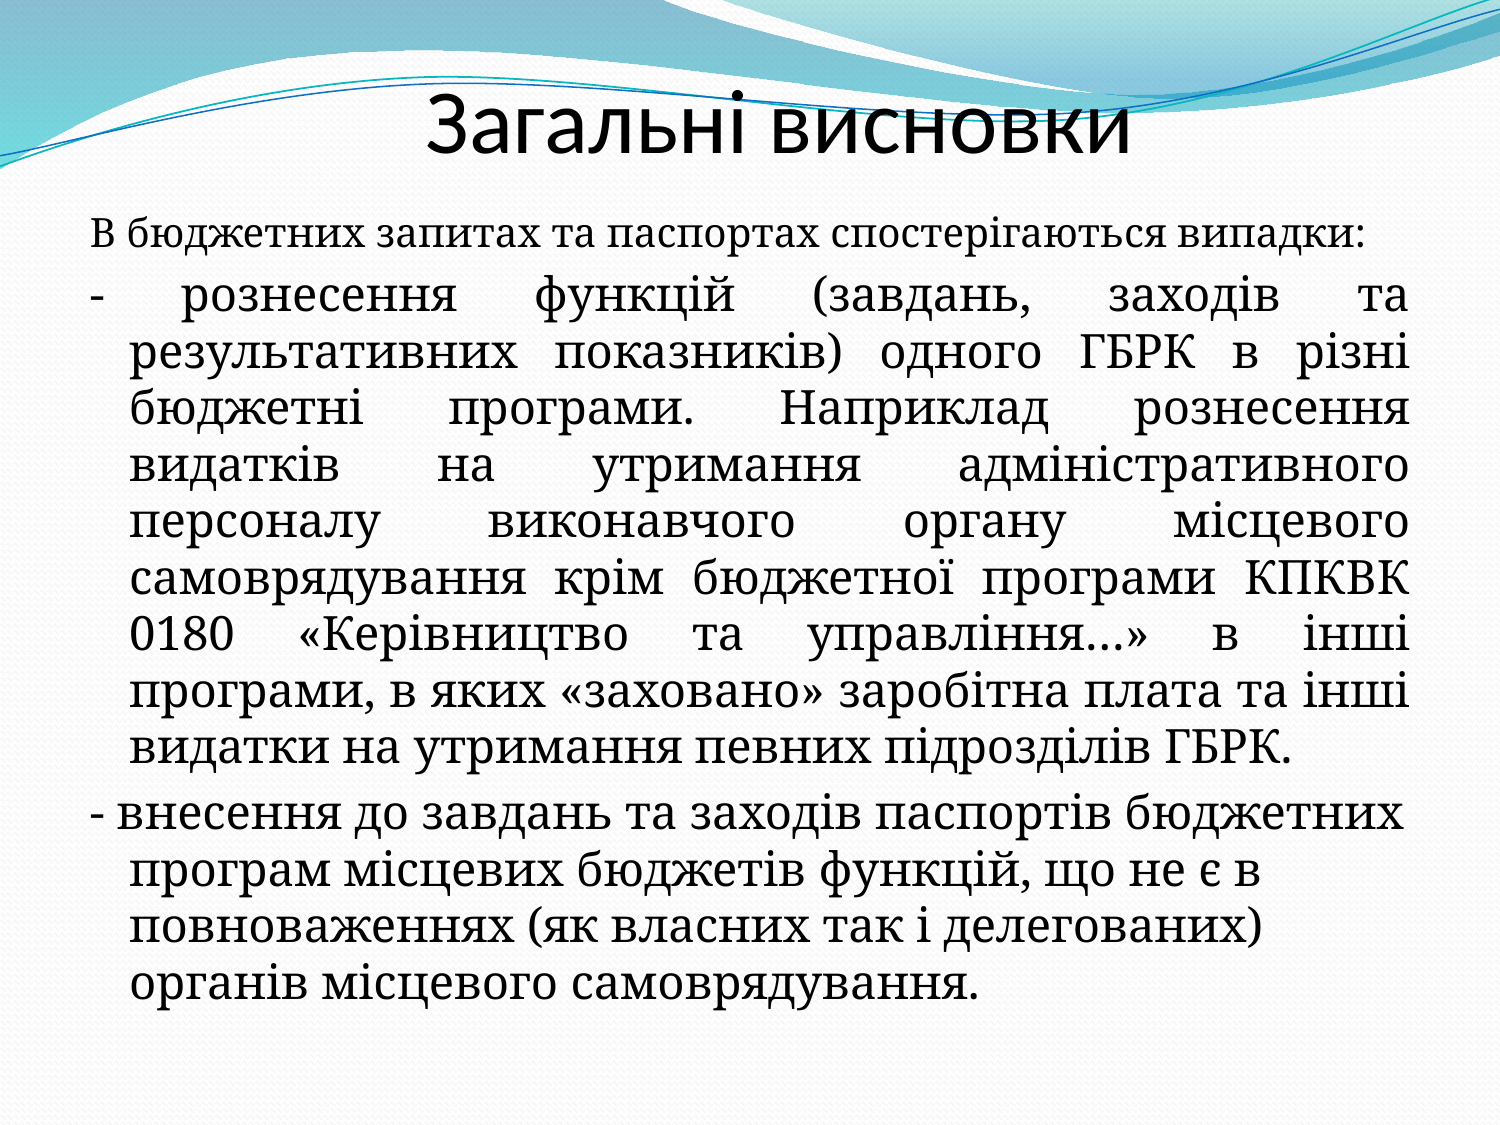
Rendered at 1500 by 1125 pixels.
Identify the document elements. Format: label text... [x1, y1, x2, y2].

text_box Загальні висновки [105, 23, 1456, 211]
list В бюджетних запитах та паспортах спостерігаються випадки: - рознесення функцій (завдань, заходів та результативних показників) одного ГБРК в різні бюджетні програми. Наприклад рознесення видатків на утримання адміністративного персоналу виконавчого органу місцевого самоврядування крім бюджетної програми КПКВК 0180 «Керівництво та управління…» в інші програми, в яких «заховано» заробітна плата та інші видатки на утримання певних підрозділів ГБРК. - внесення до завдань та заходів паспортів бюджетних програм місцевих бюджетів функцій, що не є в повноваженнях (як власних так і делегованих) органів місцевого самоврядування. [75, 199, 1425, 1038]
